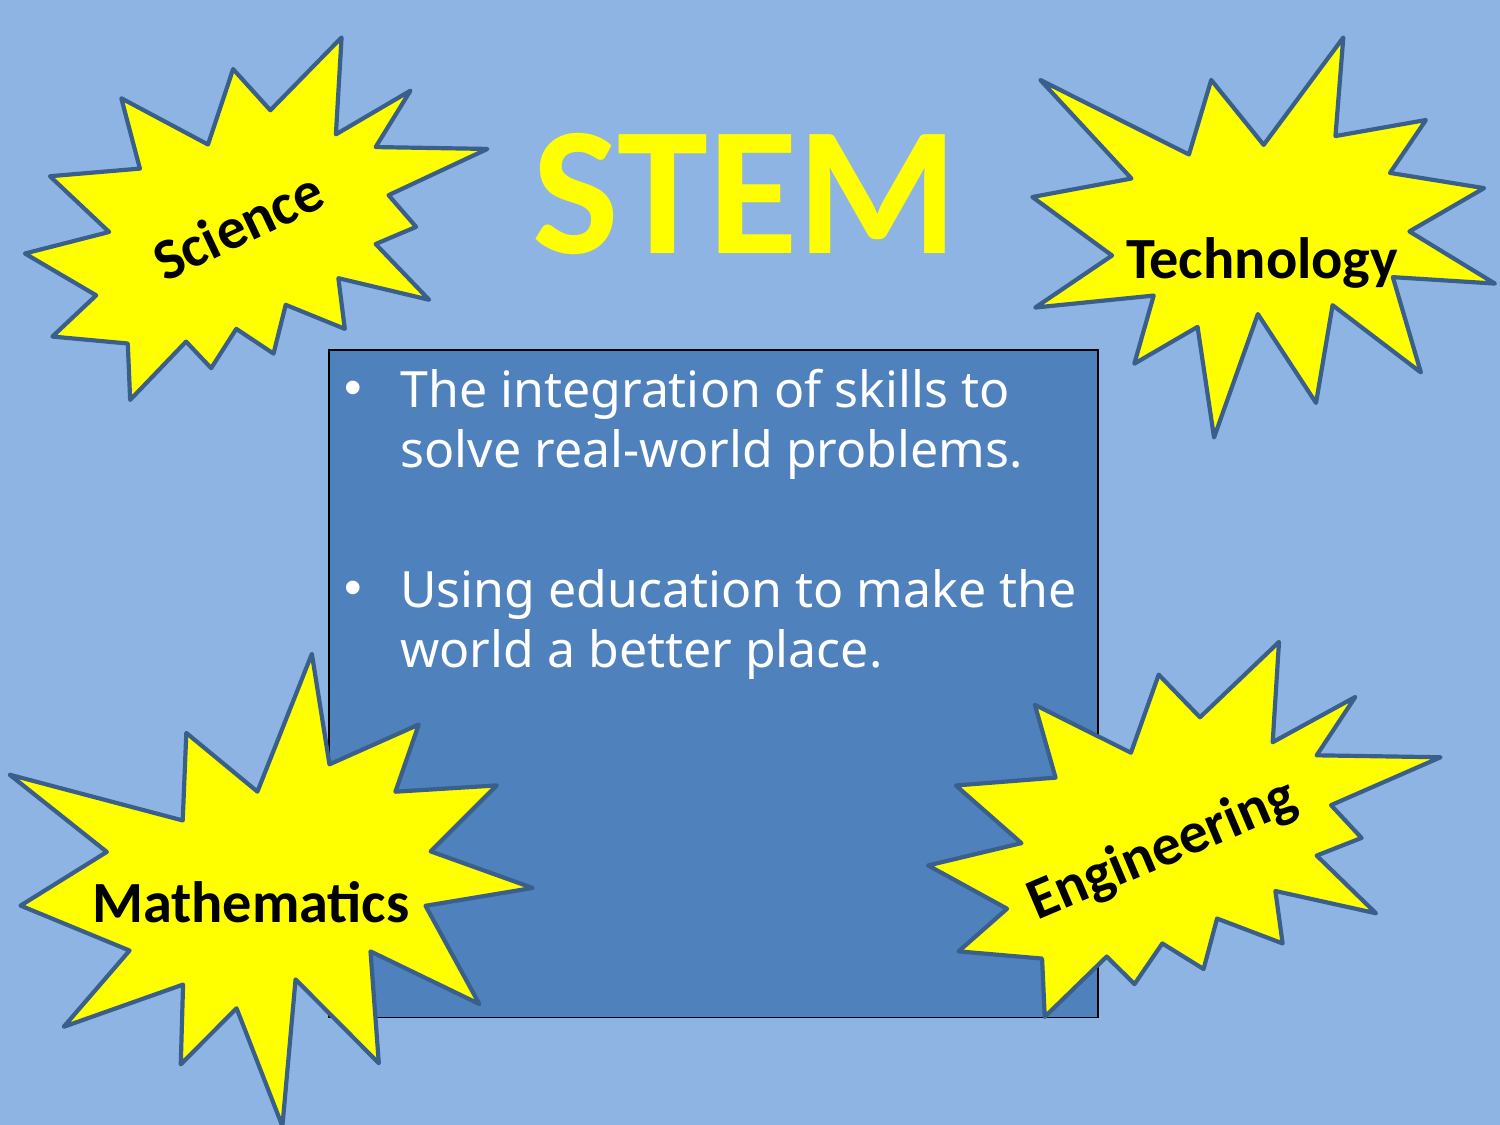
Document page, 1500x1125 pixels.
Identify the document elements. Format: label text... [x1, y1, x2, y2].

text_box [24, 668, 528, 1122]
text_box [1033, 298, 1423, 440]
text_box [1431, 242, 1497, 286]
text_box STEM [326, 62, 1165, 298]
text_box [412, 298, 431, 302]
text_box Science [120, 131, 365, 309]
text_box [927, 641, 1441, 1018]
text_box [1165, 35, 1487, 222]
text_box Technology [1093, 212, 1431, 298]
subtitle The integration of skills to solve real-world problems. Using education to make the world a better place. [328, 349, 1099, 1018]
text_box [22, 35, 347, 402]
